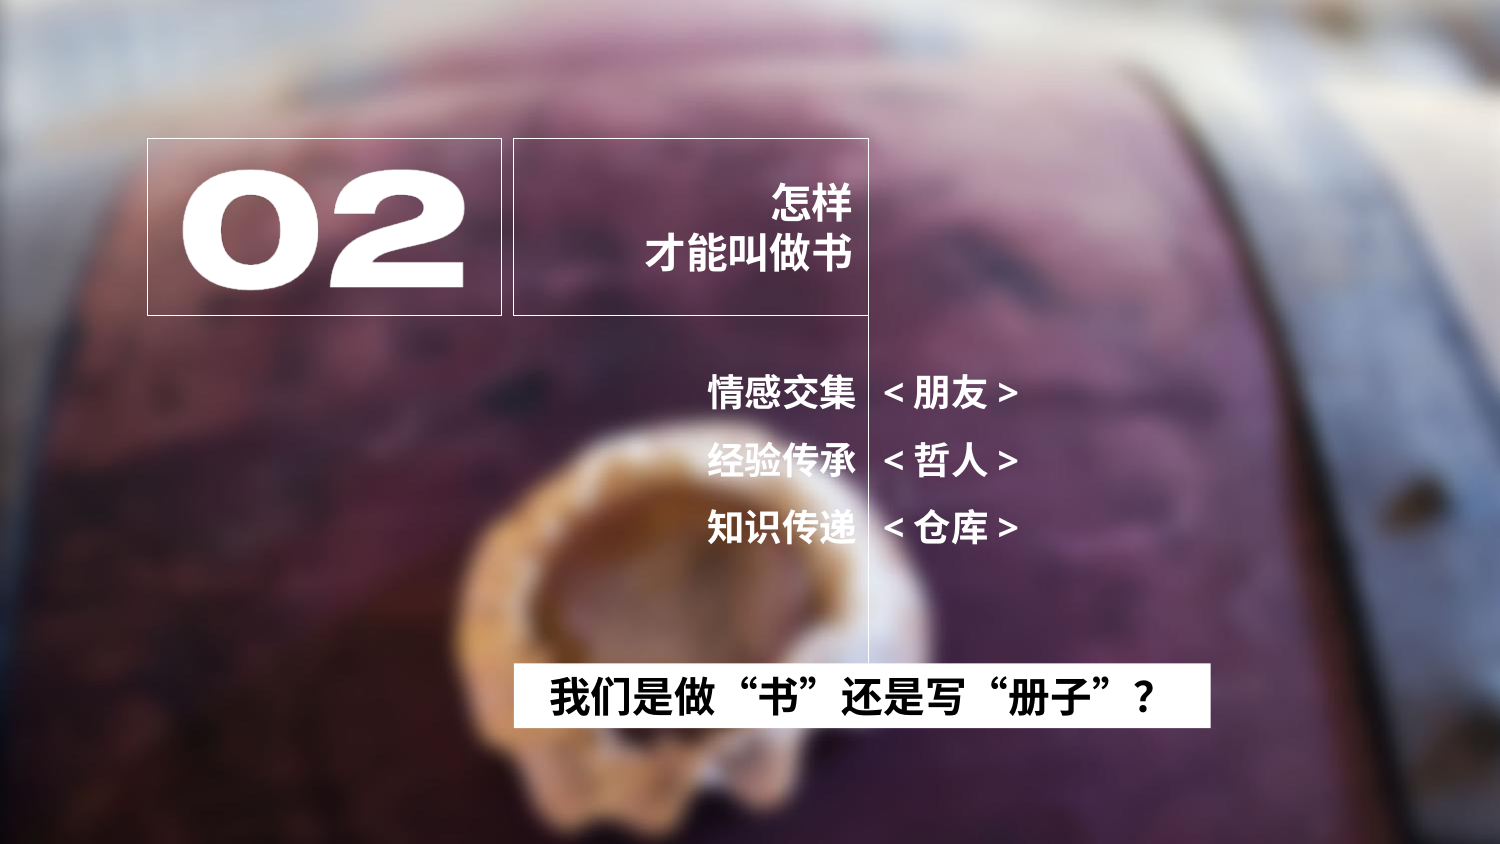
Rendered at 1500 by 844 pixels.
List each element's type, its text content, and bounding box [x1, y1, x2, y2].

text_box 情感交集 <朋友> 经验传承 <哲人> 知识传递 <仓库> [873, 339, 1044, 557]
picture [0, 0, 1500, 844]
text_box 我们是做“书”还是写“册子”？ [513, 663, 1211, 729]
text_box 情感交集 <朋友> 经验传承 <哲人> 知识传递 <仓库> [692, 339, 863, 557]
text_box 怎样 才能叫做书 [578, 136, 870, 318]
